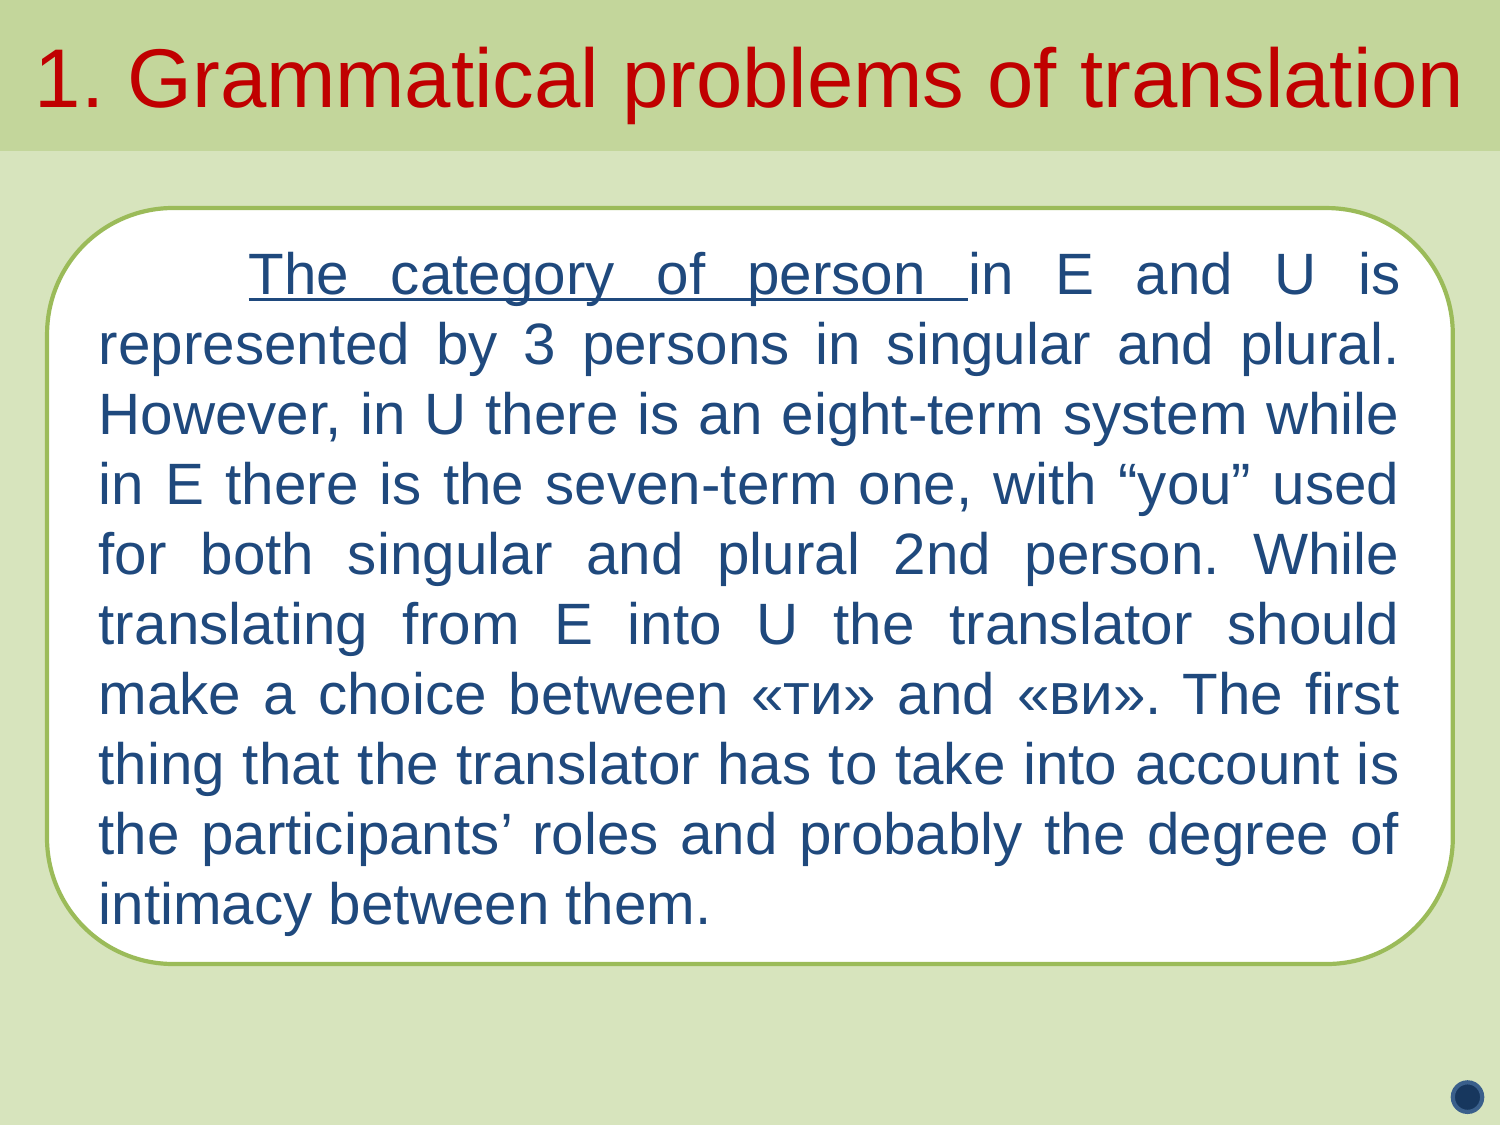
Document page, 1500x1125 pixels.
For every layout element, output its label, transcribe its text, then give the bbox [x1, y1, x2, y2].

text_box 1. Grammatical problems of translation [0, 0, 1500, 151]
text_box The category of person in E and U is represented by 3 persons in singular and plural. However, in U there is an eight-term system while in E there is the seven-term one, with “you” used for both singular and plural 2nd person. While translating from E into U the translator should make a choice between «ти» and «ви». The first thing that the translator has to take into account is the participants’ roles and probably the degree of intimacy between them. [44, 205, 1455, 967]
text_box [1450, 1080, 1485, 1115]
